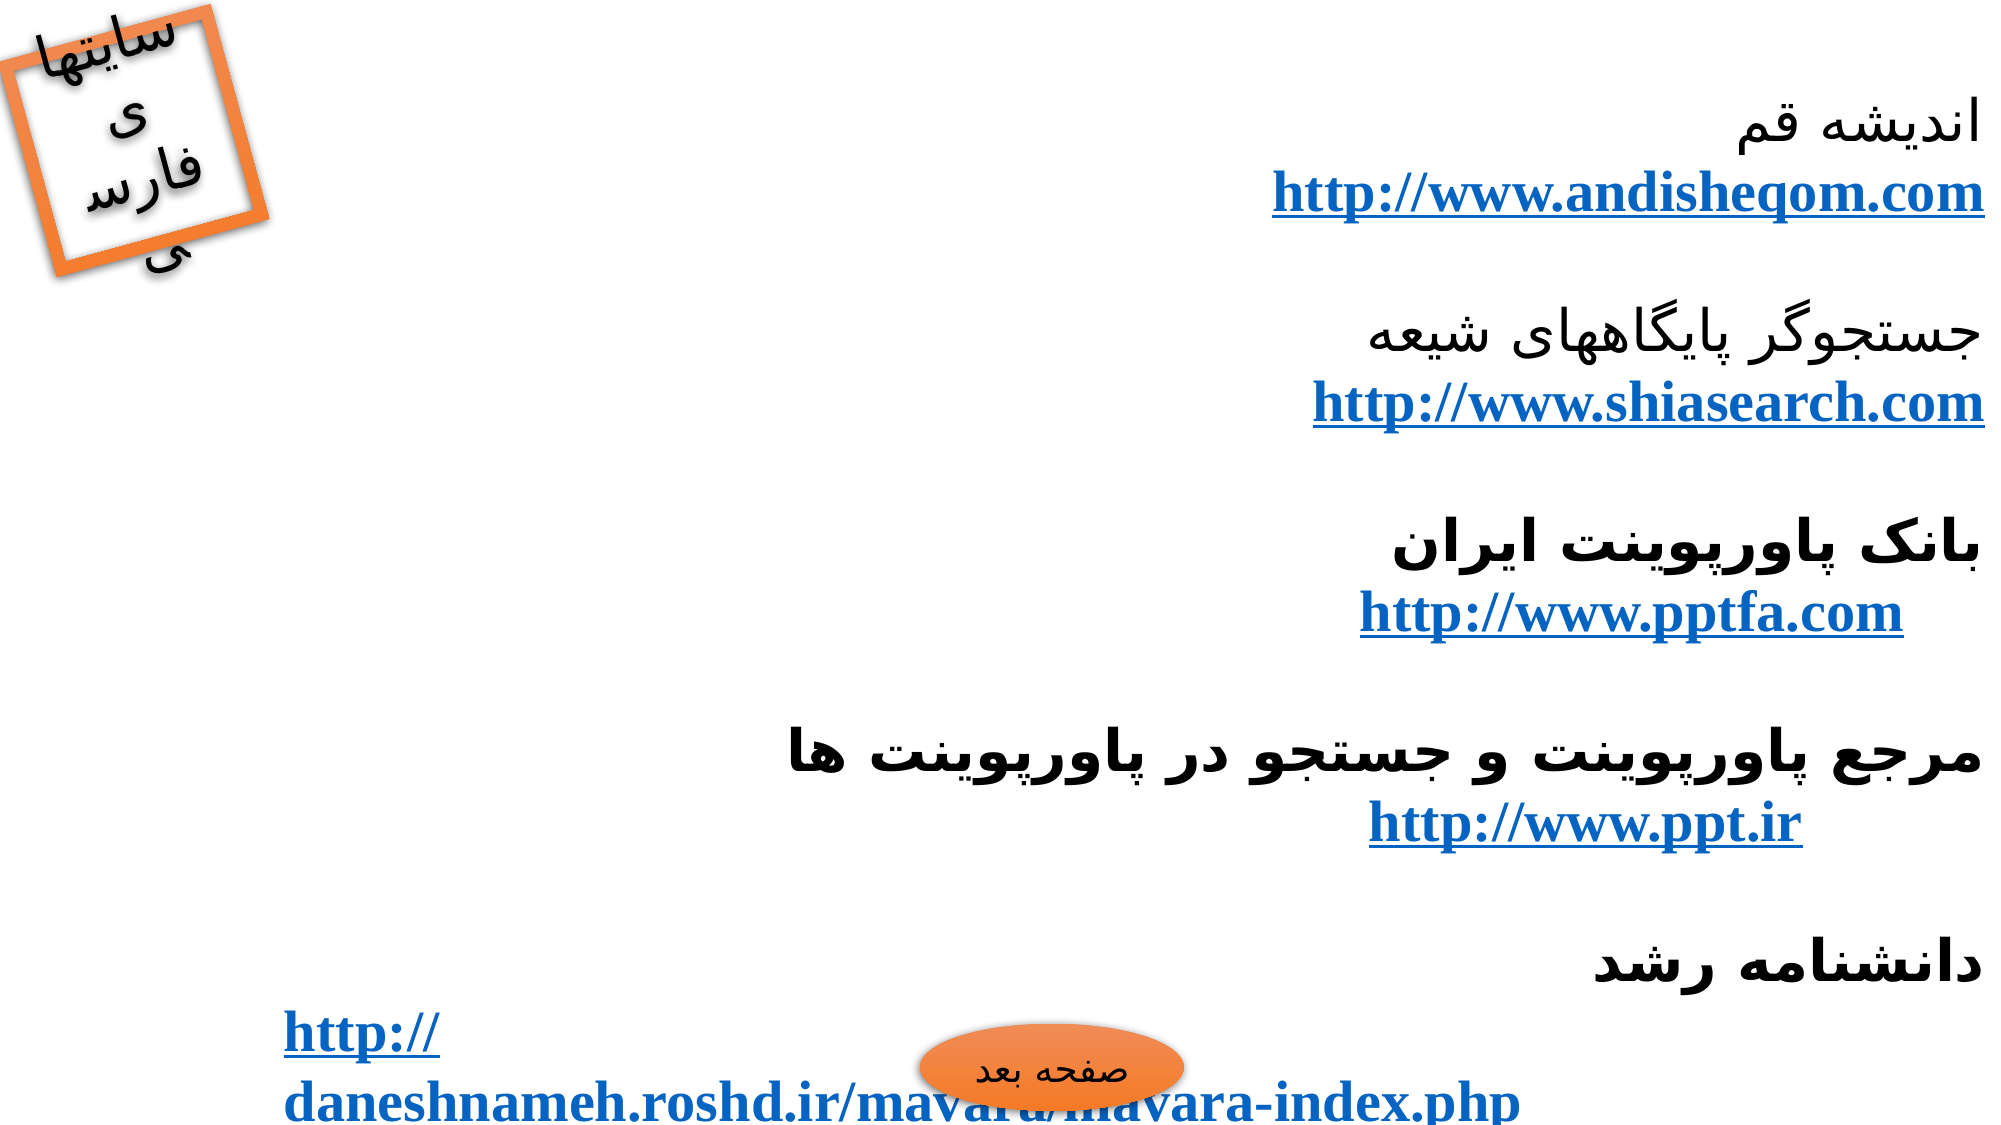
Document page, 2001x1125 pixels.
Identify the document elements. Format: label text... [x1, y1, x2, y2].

text_box سایتهای فارسی [0, 4, 269, 277]
text_box اندیشه قم http://www.andisheqom.com جستجوگر پایگاههای شیعه http://www.shiasearch.com بانک پاورپوینت ایران http://www.pptfa.com مرجع پاورپوینت و جستجو در پاورپوینت ها http://www.ppt.ir دانشنامه رشد http://daneshnameh.roshd.ir/mavara/mavara-index.php مرکز آمار ایران http://sci.or.ir پارس قرآن http://parsquran.com [269, 76, 2000, 1125]
text_box صفحه بعد [920, 1023, 1184, 1111]
